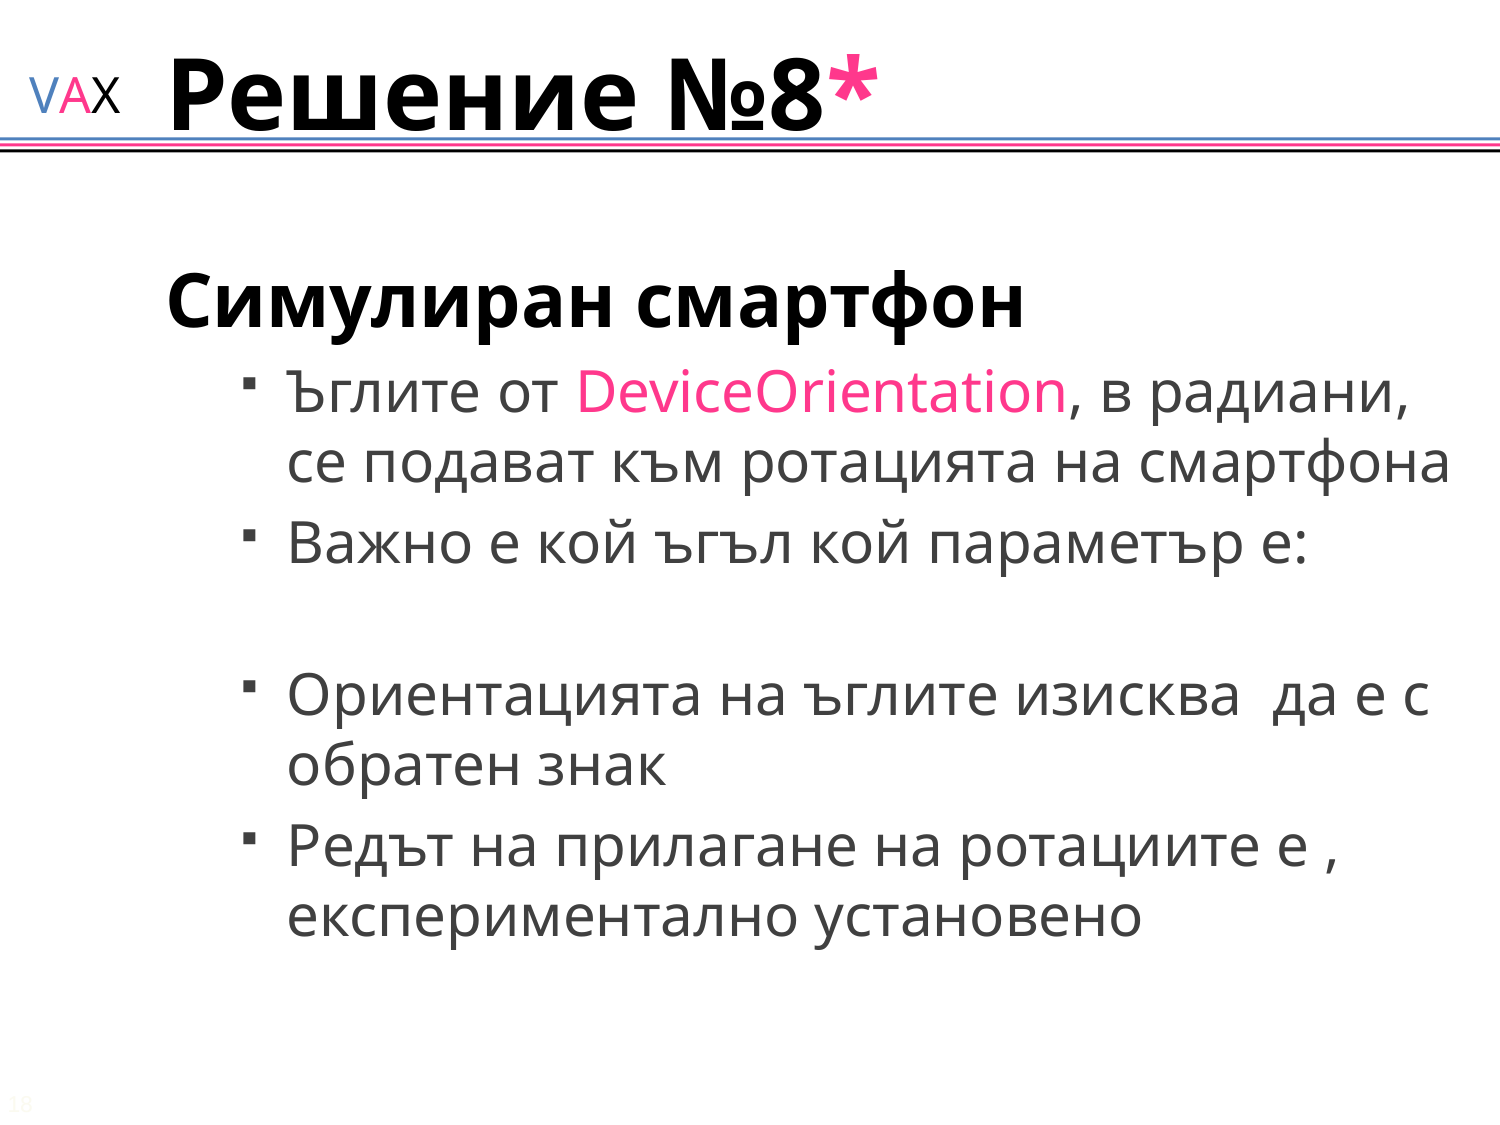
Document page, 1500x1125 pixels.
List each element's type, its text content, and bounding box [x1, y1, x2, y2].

title Решение №8* [0, 37, 1500, 144]
